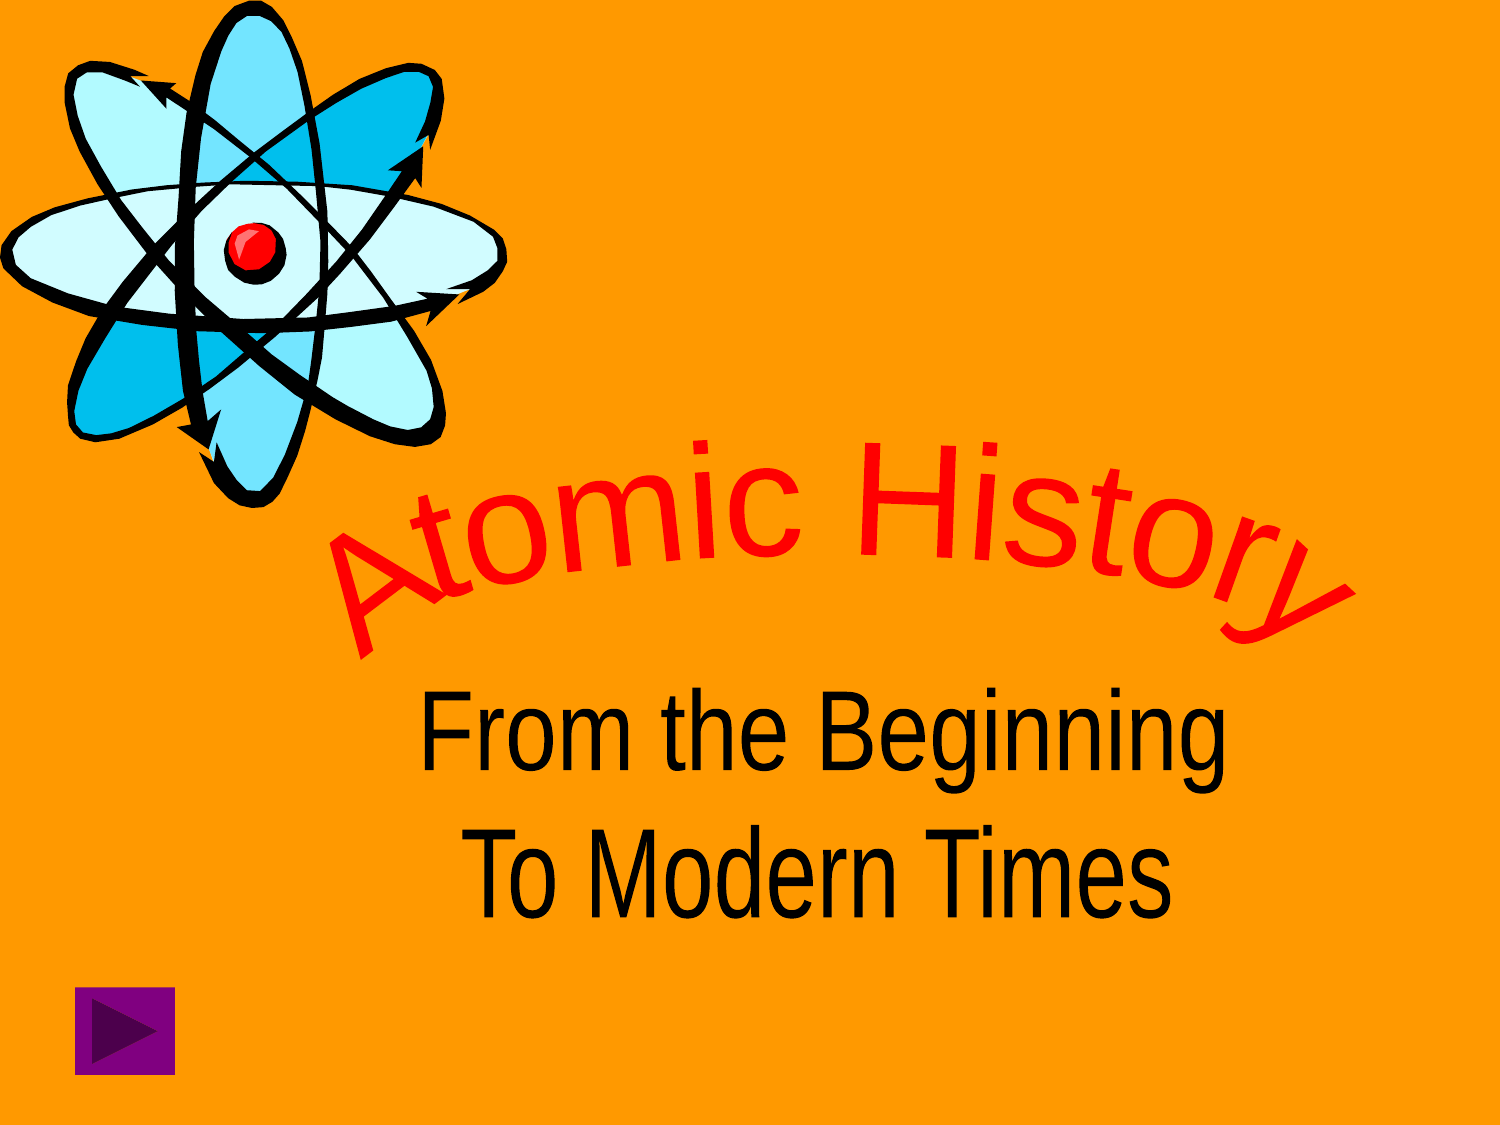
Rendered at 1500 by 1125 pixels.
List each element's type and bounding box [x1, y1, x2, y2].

text_box [75, 987, 175, 1075]
picture [0, 0, 512, 513]
